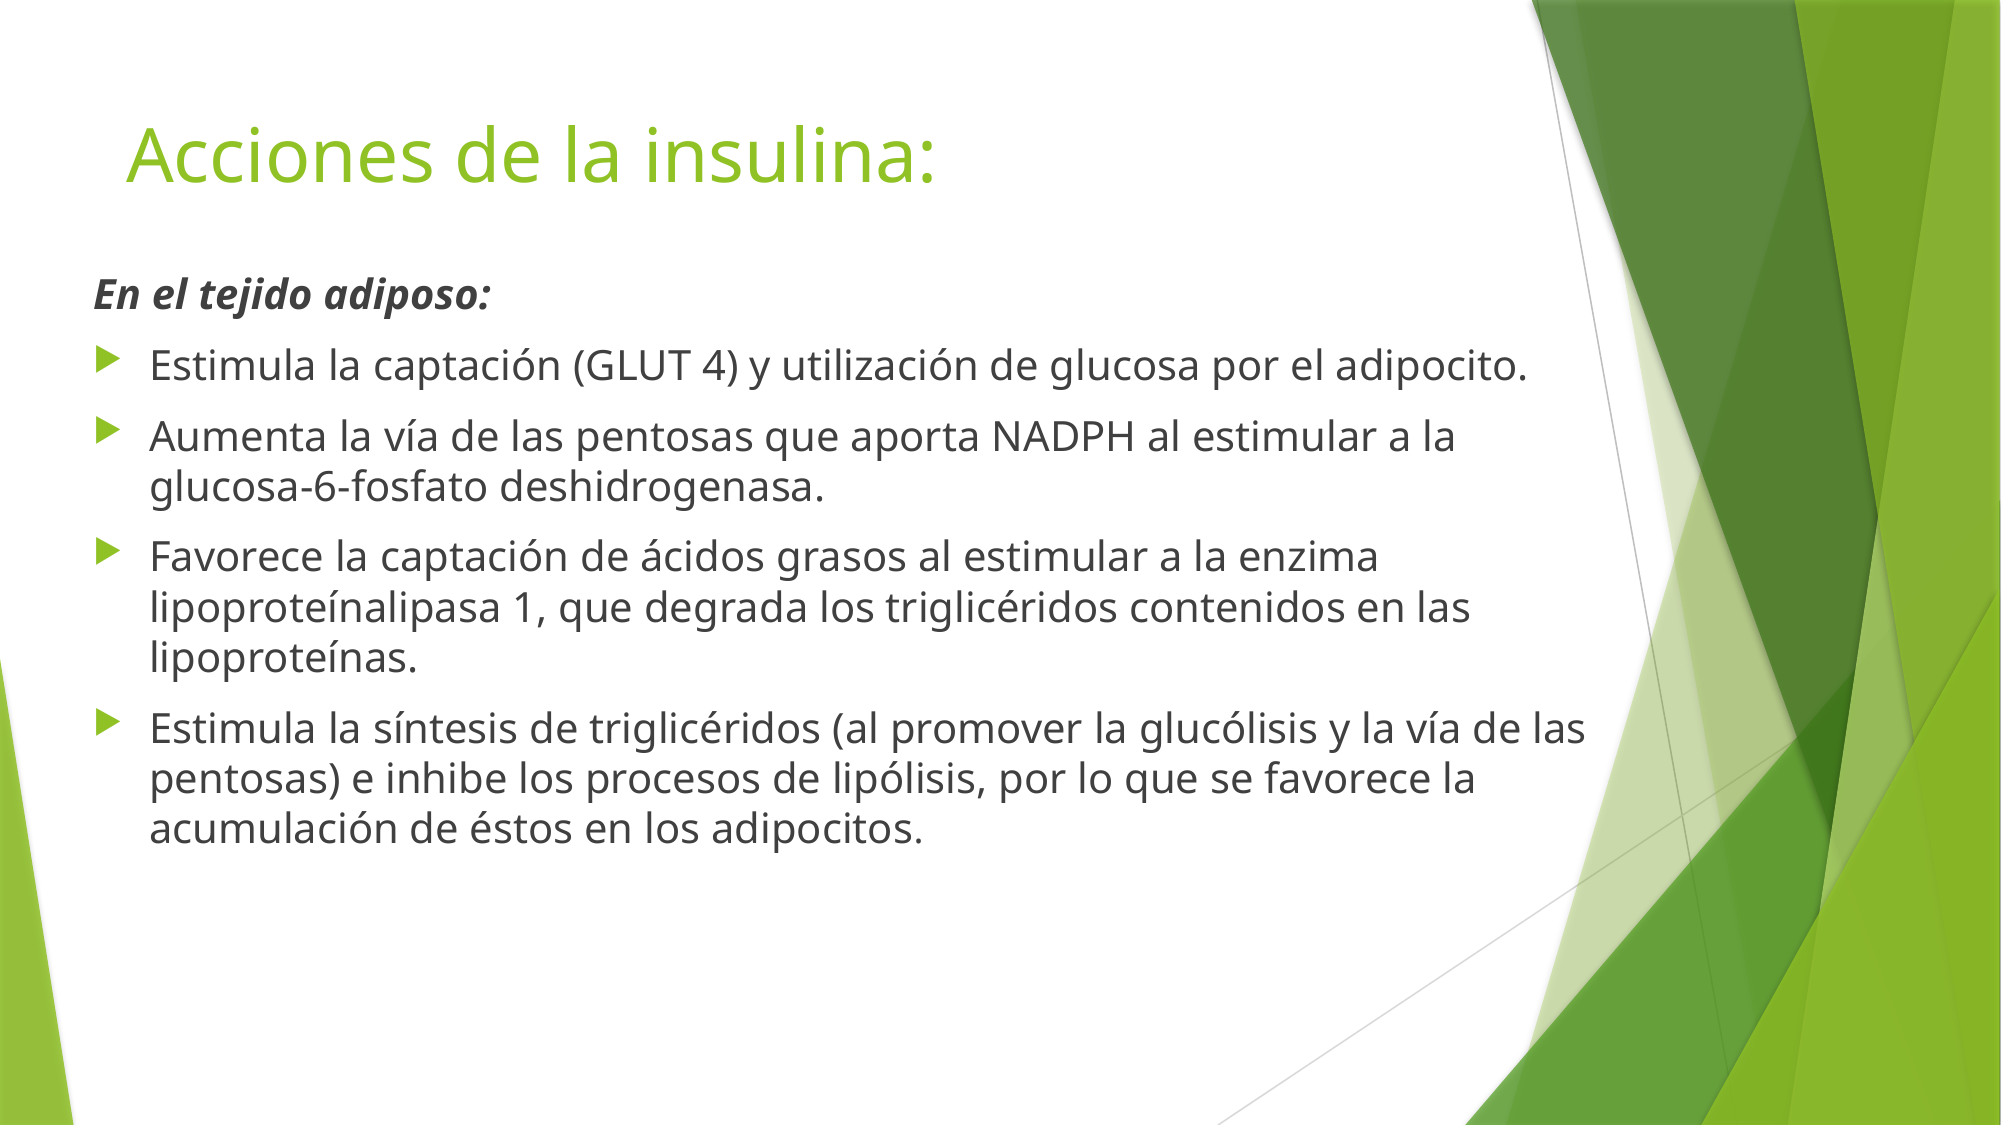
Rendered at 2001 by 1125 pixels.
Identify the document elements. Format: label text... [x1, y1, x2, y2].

list En el tejido adiposo: Estimula la captación (GLUT 4) y utilización de glucosa por el adipocito. Aumenta la vía de las pentosas que aporta NADPH al estimular a la glucosa-6-fosfato deshidrogenasa. Favorece la captación de ácidos grasos al estimular a la enzima lipoproteínalipasa 1, que degrada los triglicéridos contenidos en las lipoproteínas. Estimula la síntesis de triglicéridos (al promover la glucólisis y la vía de las pentosas) e inhibe los procesos de lipólisis, por lo que se favorece la acumulación de éstos en los adipocitos. [78, 259, 1619, 1014]
title Acciones de la insulina: [111, 99, 1522, 259]
